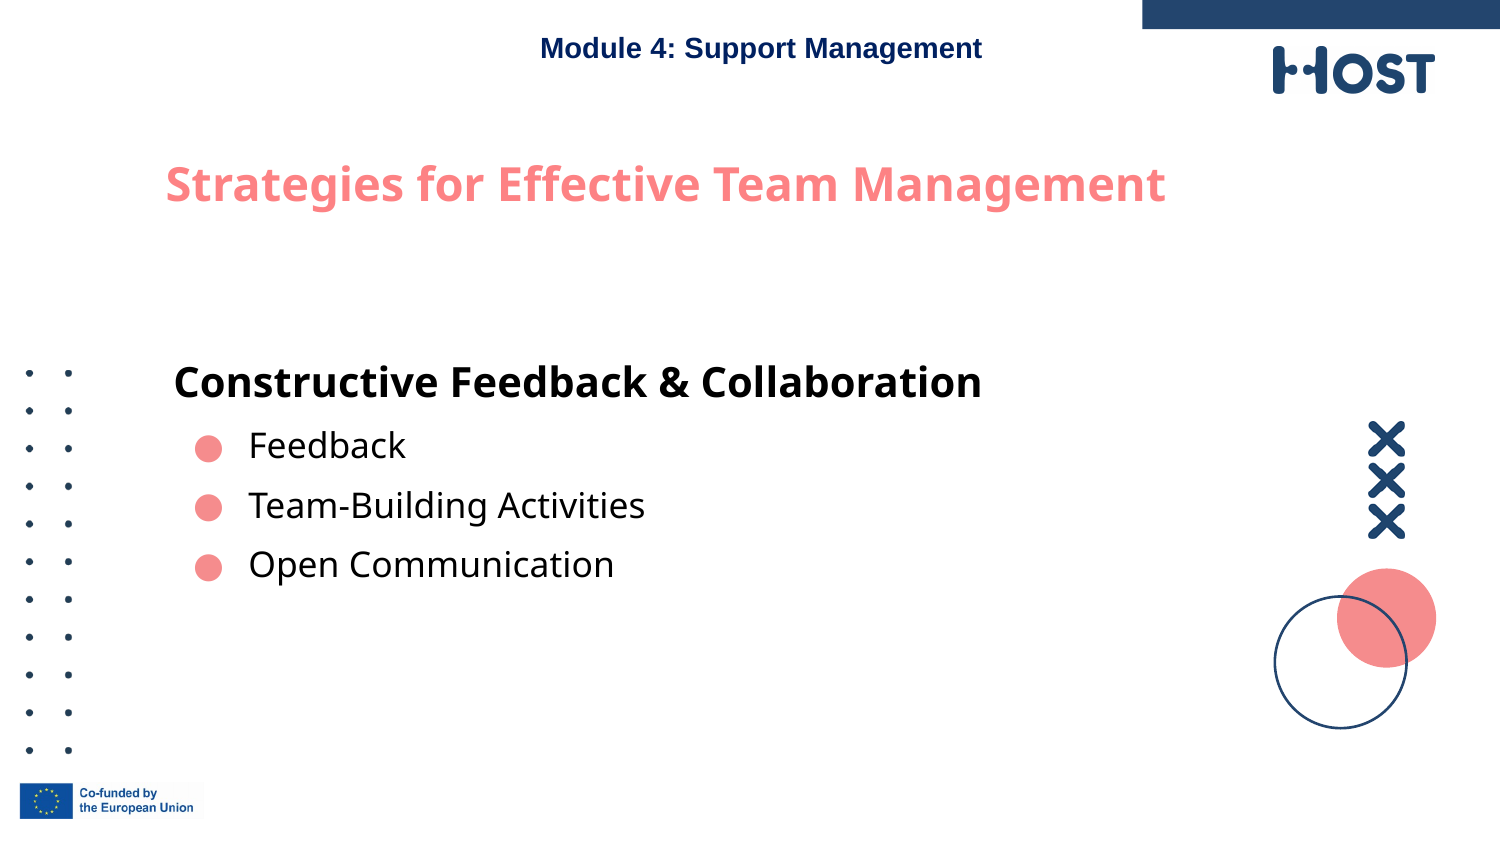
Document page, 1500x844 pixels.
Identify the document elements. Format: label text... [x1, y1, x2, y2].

list Constructive Feedback & Collaboration Feedback Team-Building Activities Open Communication [158, 321, 1207, 765]
picture [1273, 46, 1435, 94]
picture [1368, 421, 1405, 539]
picture [0, 370, 204, 820]
text_box Module 4: Support Management [525, 10, 1054, 68]
title Strategies for Effective Team Management [150, 139, 1196, 253]
